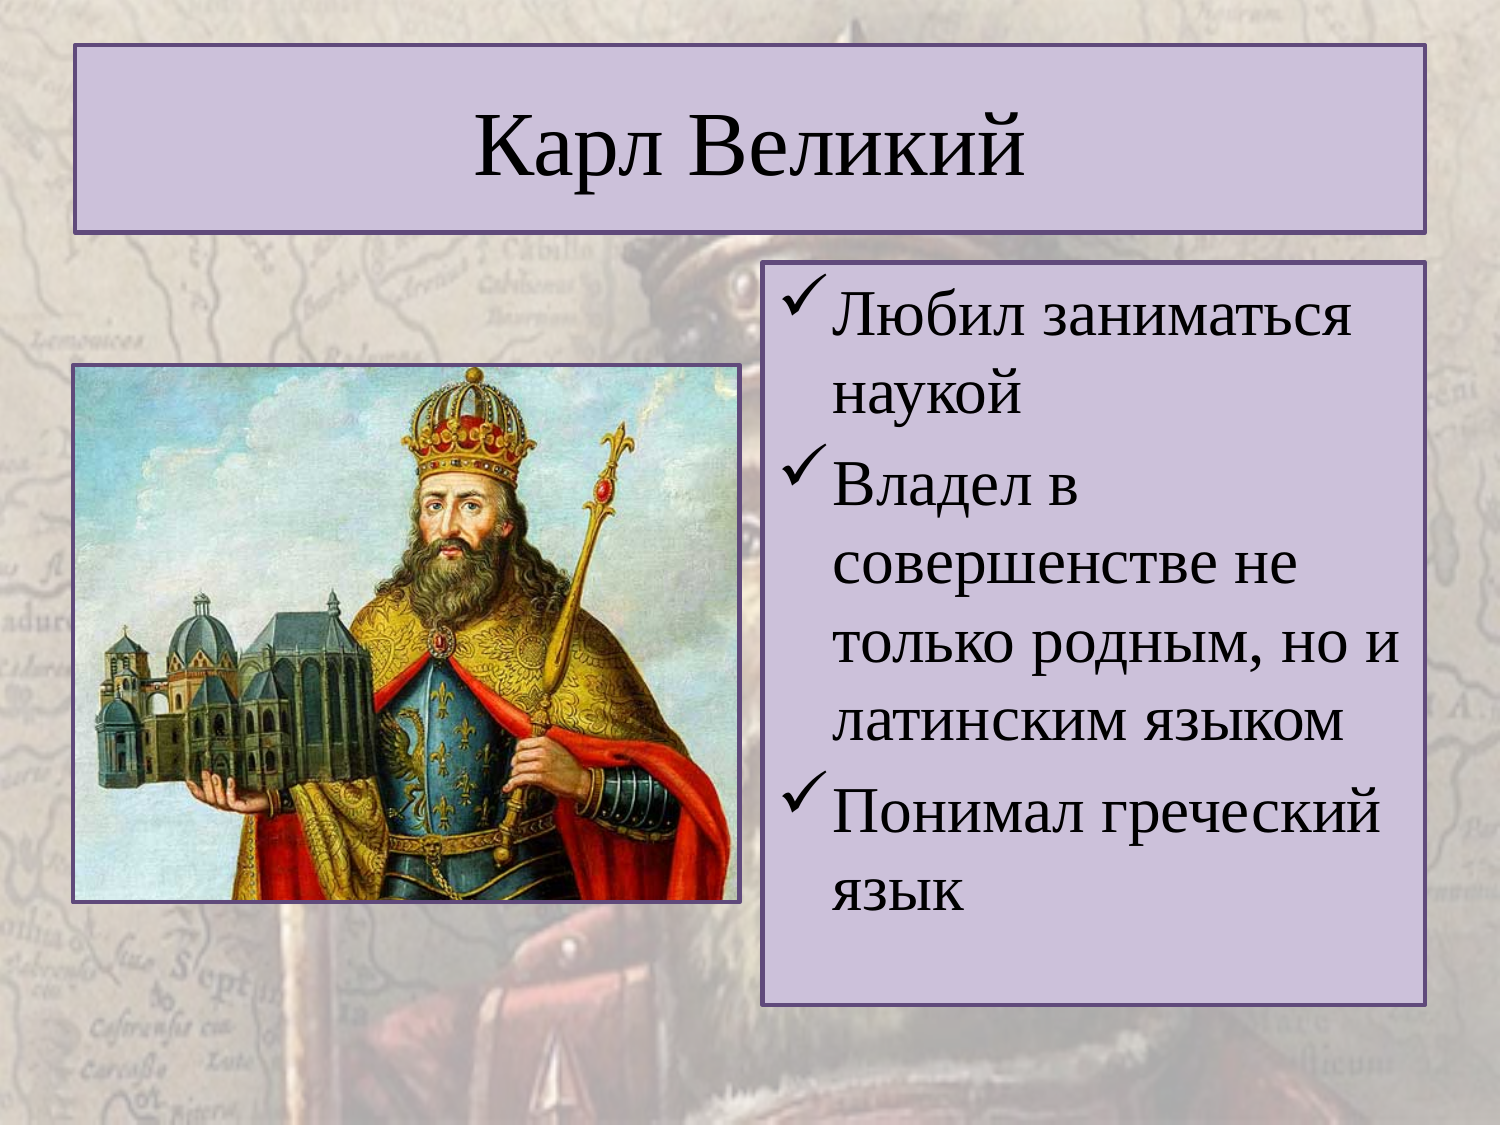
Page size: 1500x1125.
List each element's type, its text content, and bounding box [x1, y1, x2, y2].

list Любил заниматься наукой Владел в совершенстве не только родным, но и латинским языком Понимал греческий язык [762, 262, 1425, 1005]
title Карл Великий [75, 45, 1425, 233]
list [74, 366, 738, 901]
